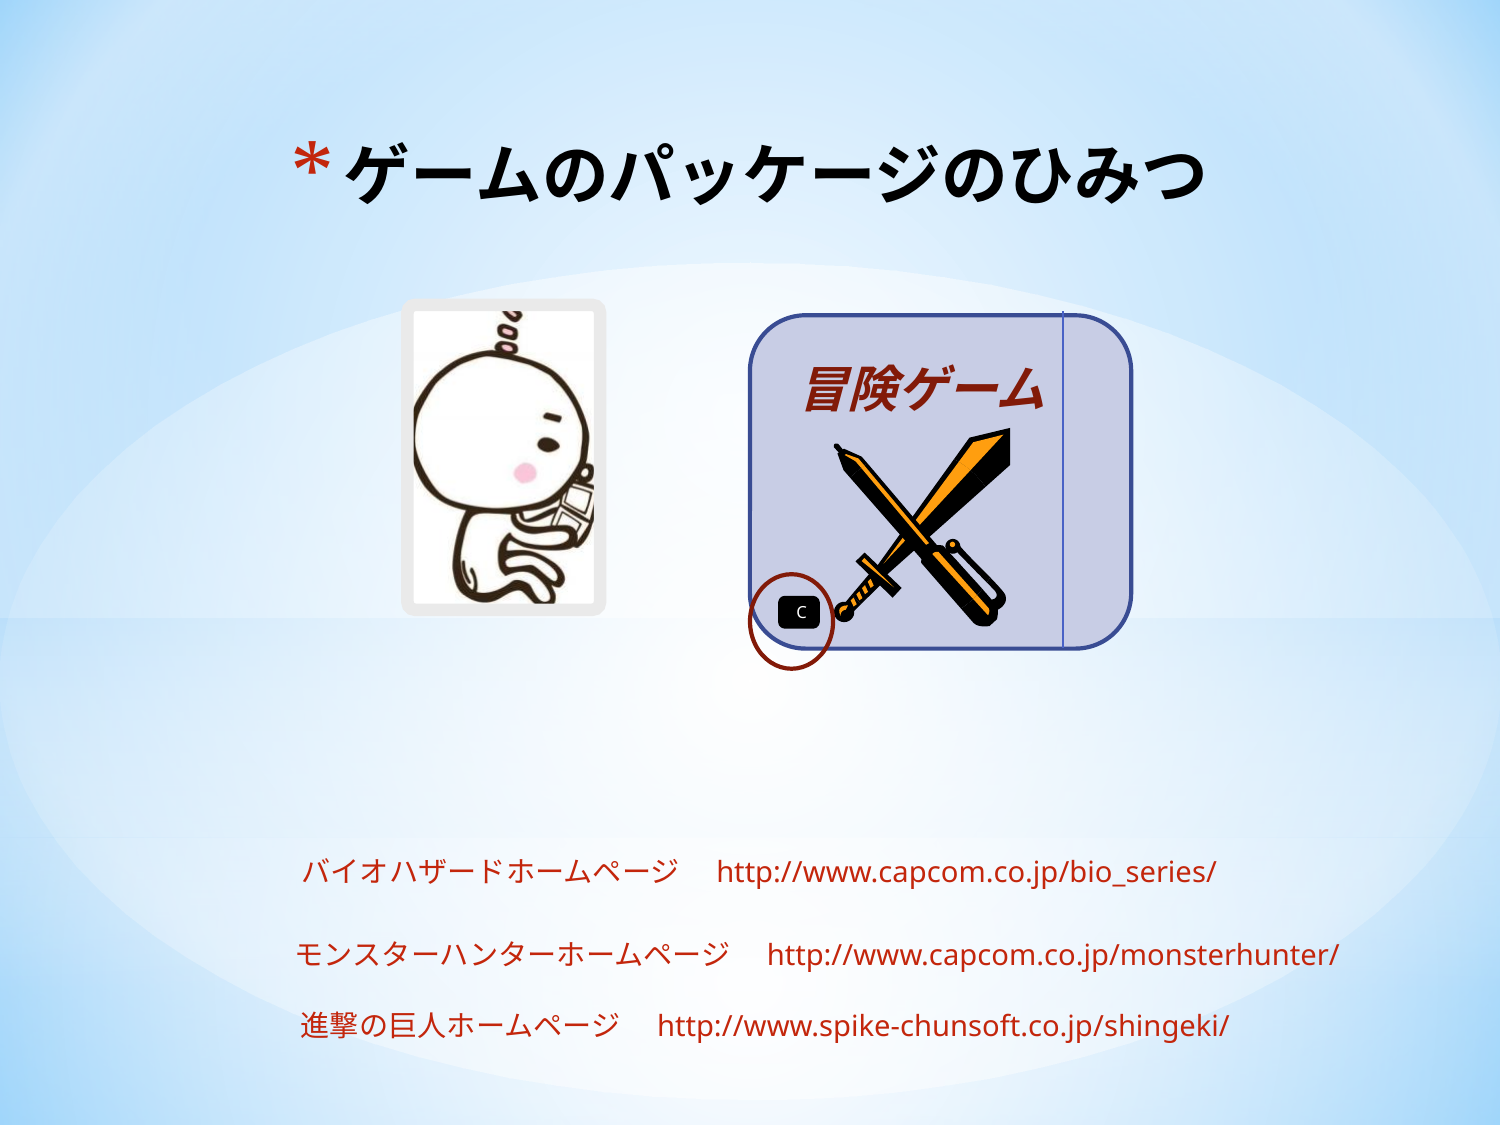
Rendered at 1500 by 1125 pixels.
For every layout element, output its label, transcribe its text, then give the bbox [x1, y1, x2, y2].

text_box [747, 313, 1134, 651]
text_box 進撃の巨人ホームページ http://www.spike-chunsoft.co.jp/shingeki/ [285, 999, 1246, 1050]
picture [407, 304, 601, 611]
text_box モンスターハンターホームページ http://www.capcom.co.jp/monsterhunter/ [279, 928, 1356, 979]
text_box バイオハザードホームページ http://www.capcom.co.jp/bio_series/ [286, 846, 1233, 896]
text_box 冒険ゲーム [782, 349, 1061, 425]
text_box [747, 572, 835, 671]
picture [832, 427, 1011, 627]
title ゲームのパッケージのひみつ [165, 125, 1335, 277]
